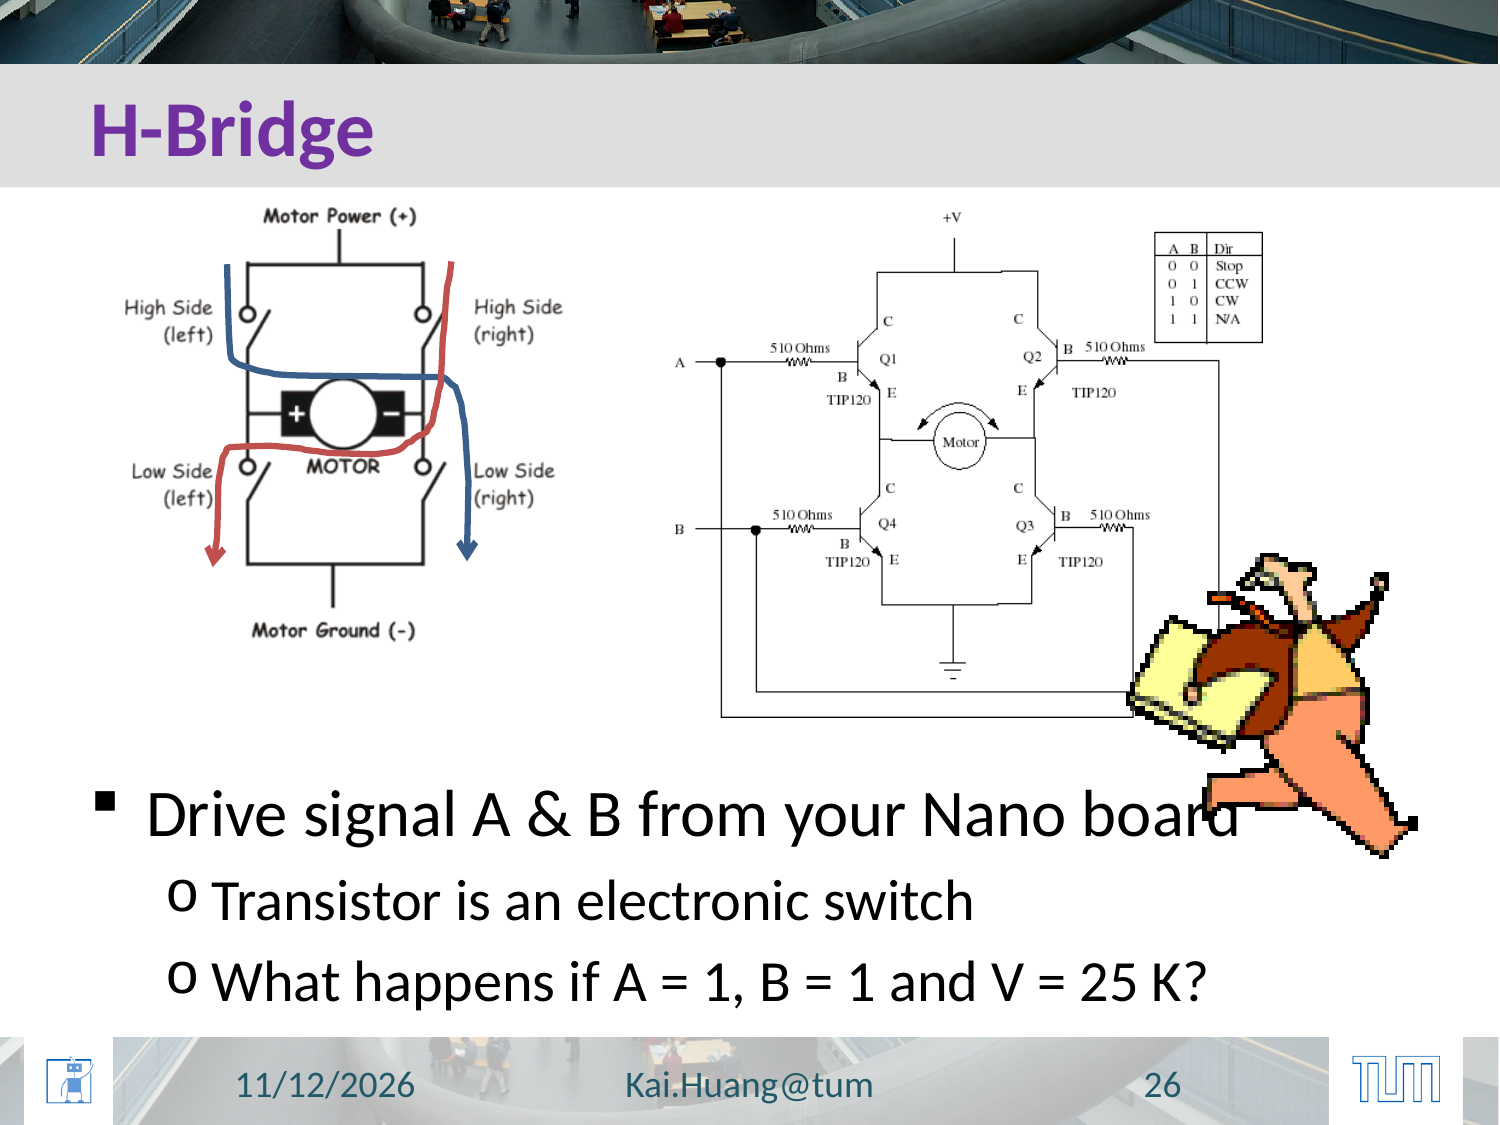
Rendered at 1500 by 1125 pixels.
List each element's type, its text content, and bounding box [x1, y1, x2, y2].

picture [674, 209, 1442, 879]
slide_number 26 [1012, 1052, 1313, 1113]
footer Kai.Huang@tum [512, 1052, 988, 1113]
list Drive signal A & B from your Nano board Transistor is an electronic switch What happens if A = 1, B = 1 and V = 25 K? [75, 762, 1425, 1025]
picture [0, 0, 1500, 64]
picture [0, 1032, 1500, 1125]
picture [124, 207, 563, 643]
title H-Bridge [75, 62, 1425, 188]
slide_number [162, 1052, 488, 1113]
